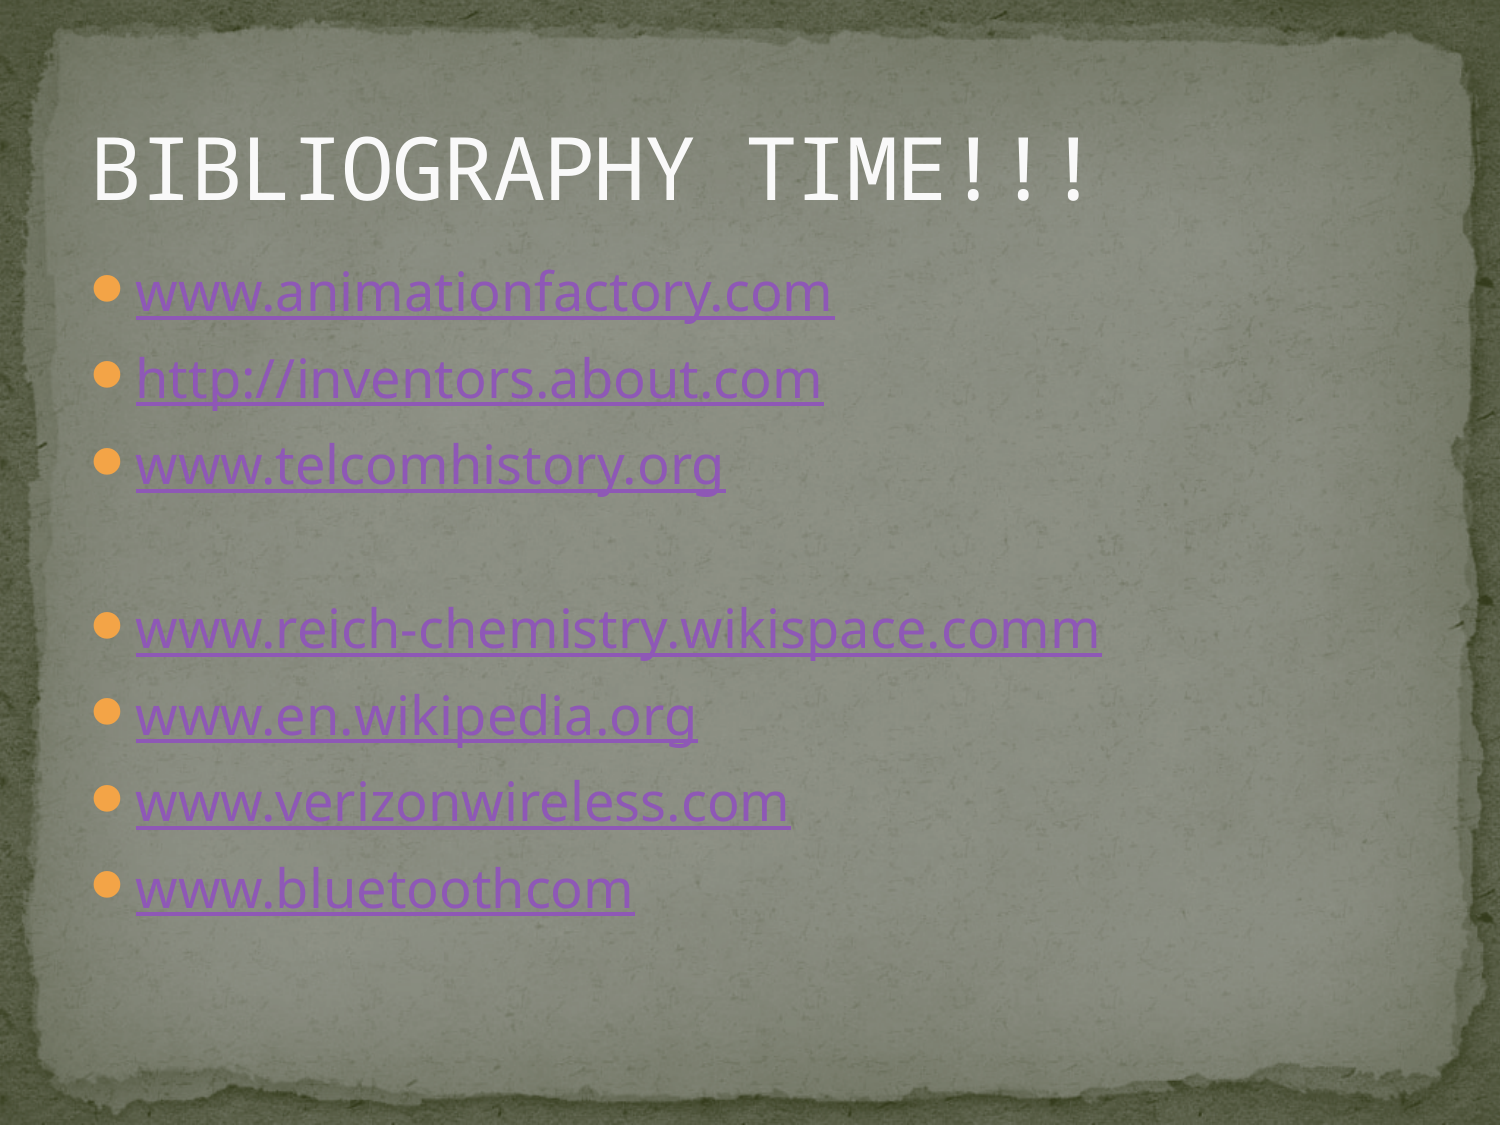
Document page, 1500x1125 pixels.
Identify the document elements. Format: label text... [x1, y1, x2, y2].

list www.animationfactory.com http://inventors.about.com www.telcomhistory.org www.reich-chemistry.wikispace.comm www.en.wikipedia.org www.verizonwireless.com www.bluetoothcom [75, 249, 1425, 1000]
title BIBLIOGRAPHY TIME!!! [74, 24, 1425, 225]
